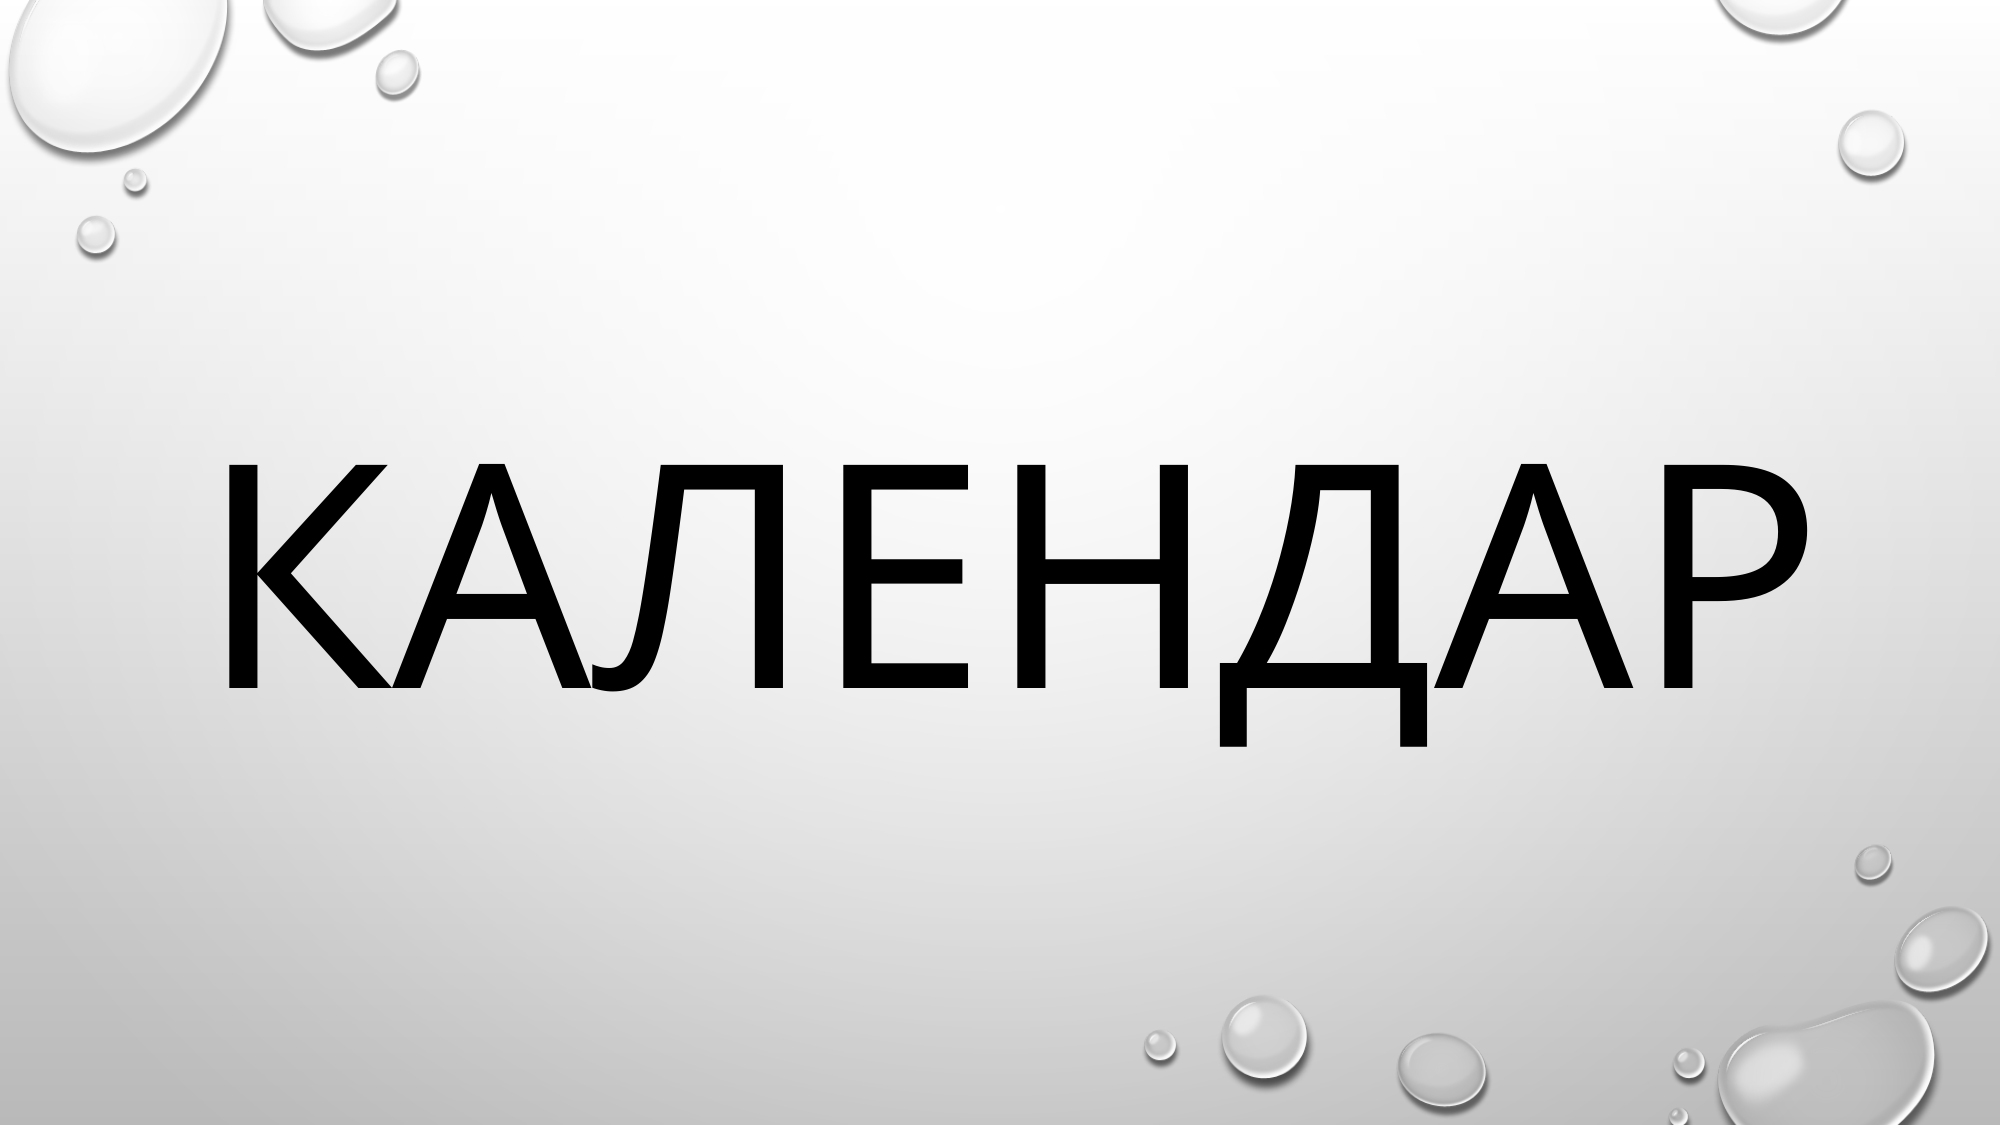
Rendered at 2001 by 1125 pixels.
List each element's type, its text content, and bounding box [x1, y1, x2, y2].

picture [0, 0, 2000, 1125]
title календар [149, 135, 1873, 764]
